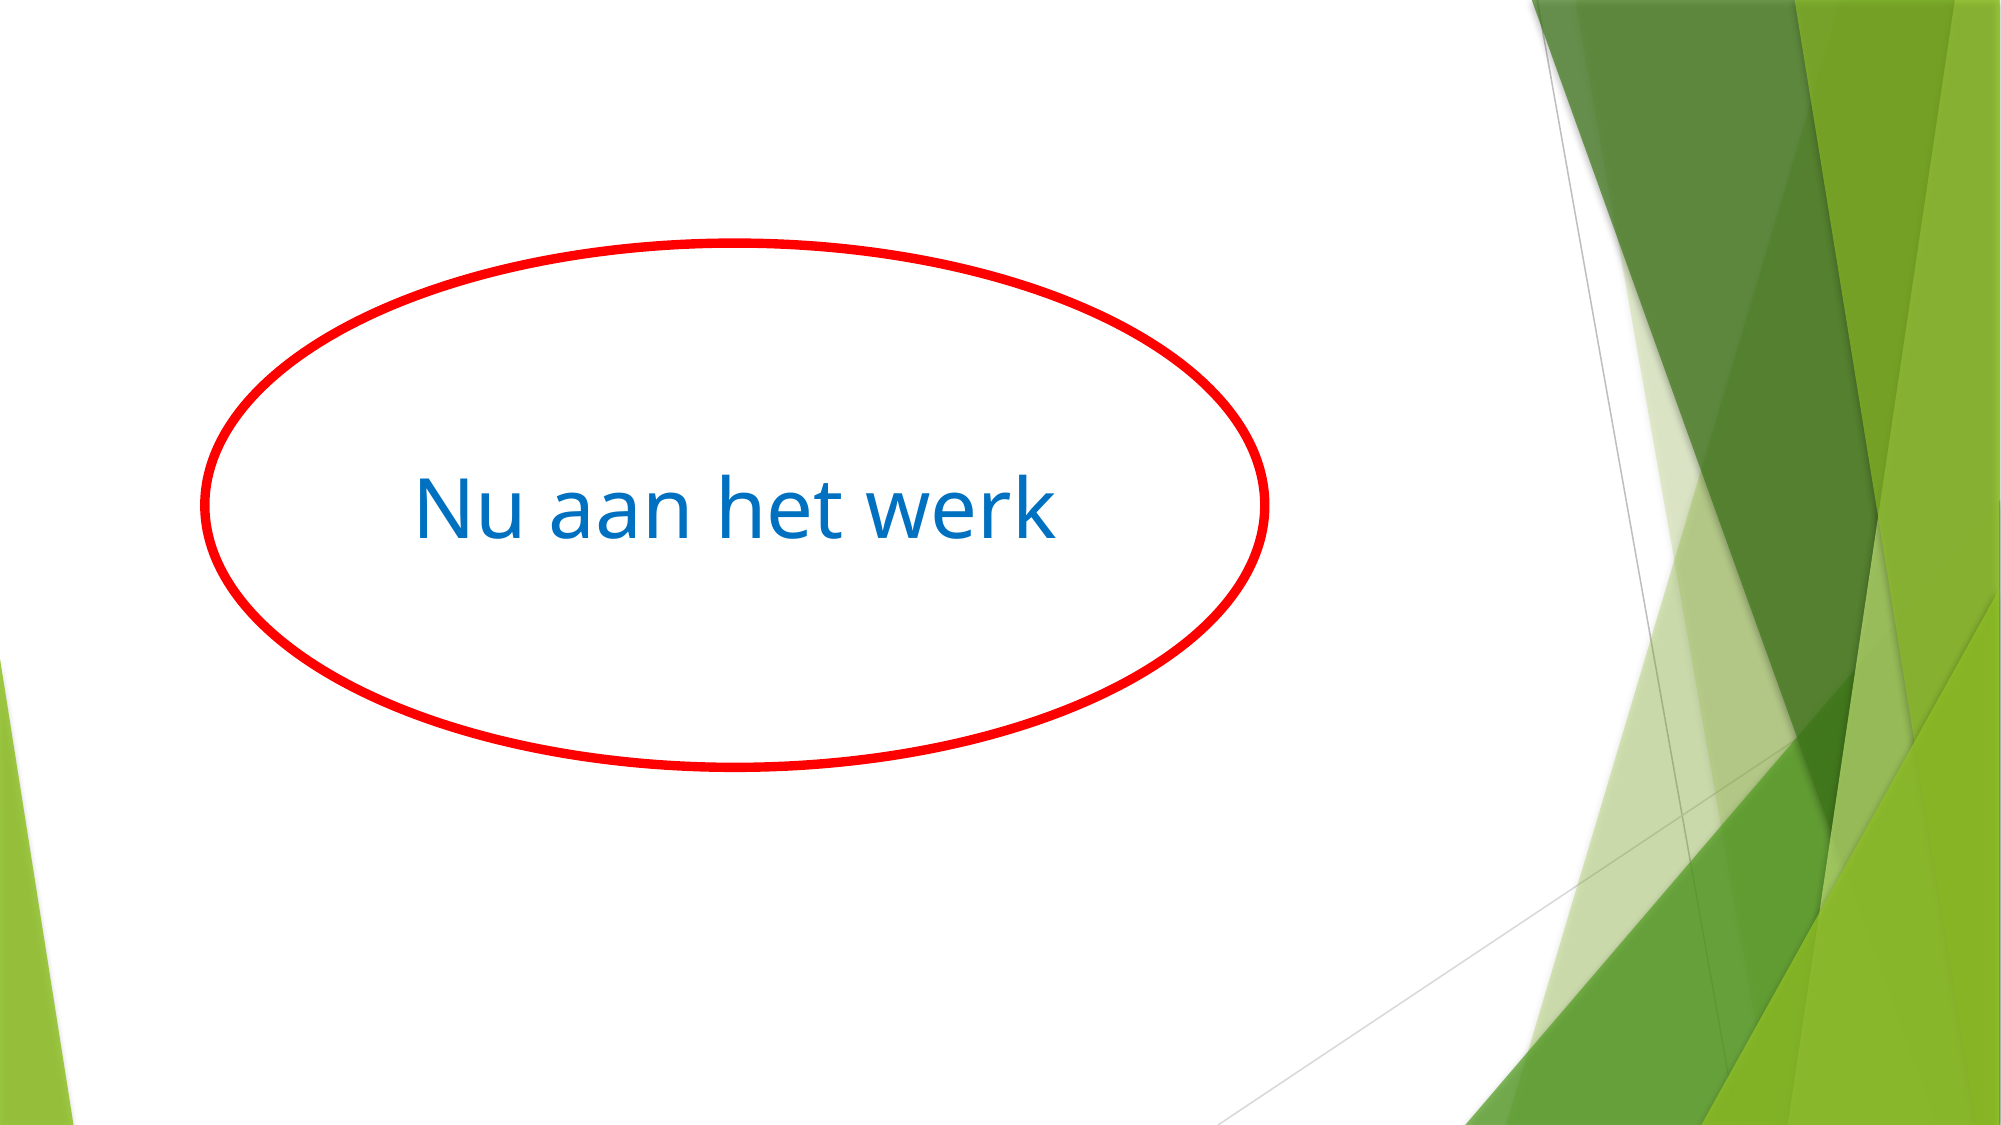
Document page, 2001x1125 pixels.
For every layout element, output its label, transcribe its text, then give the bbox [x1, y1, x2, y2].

text_box Nu aan het werk [203, 241, 1267, 769]
